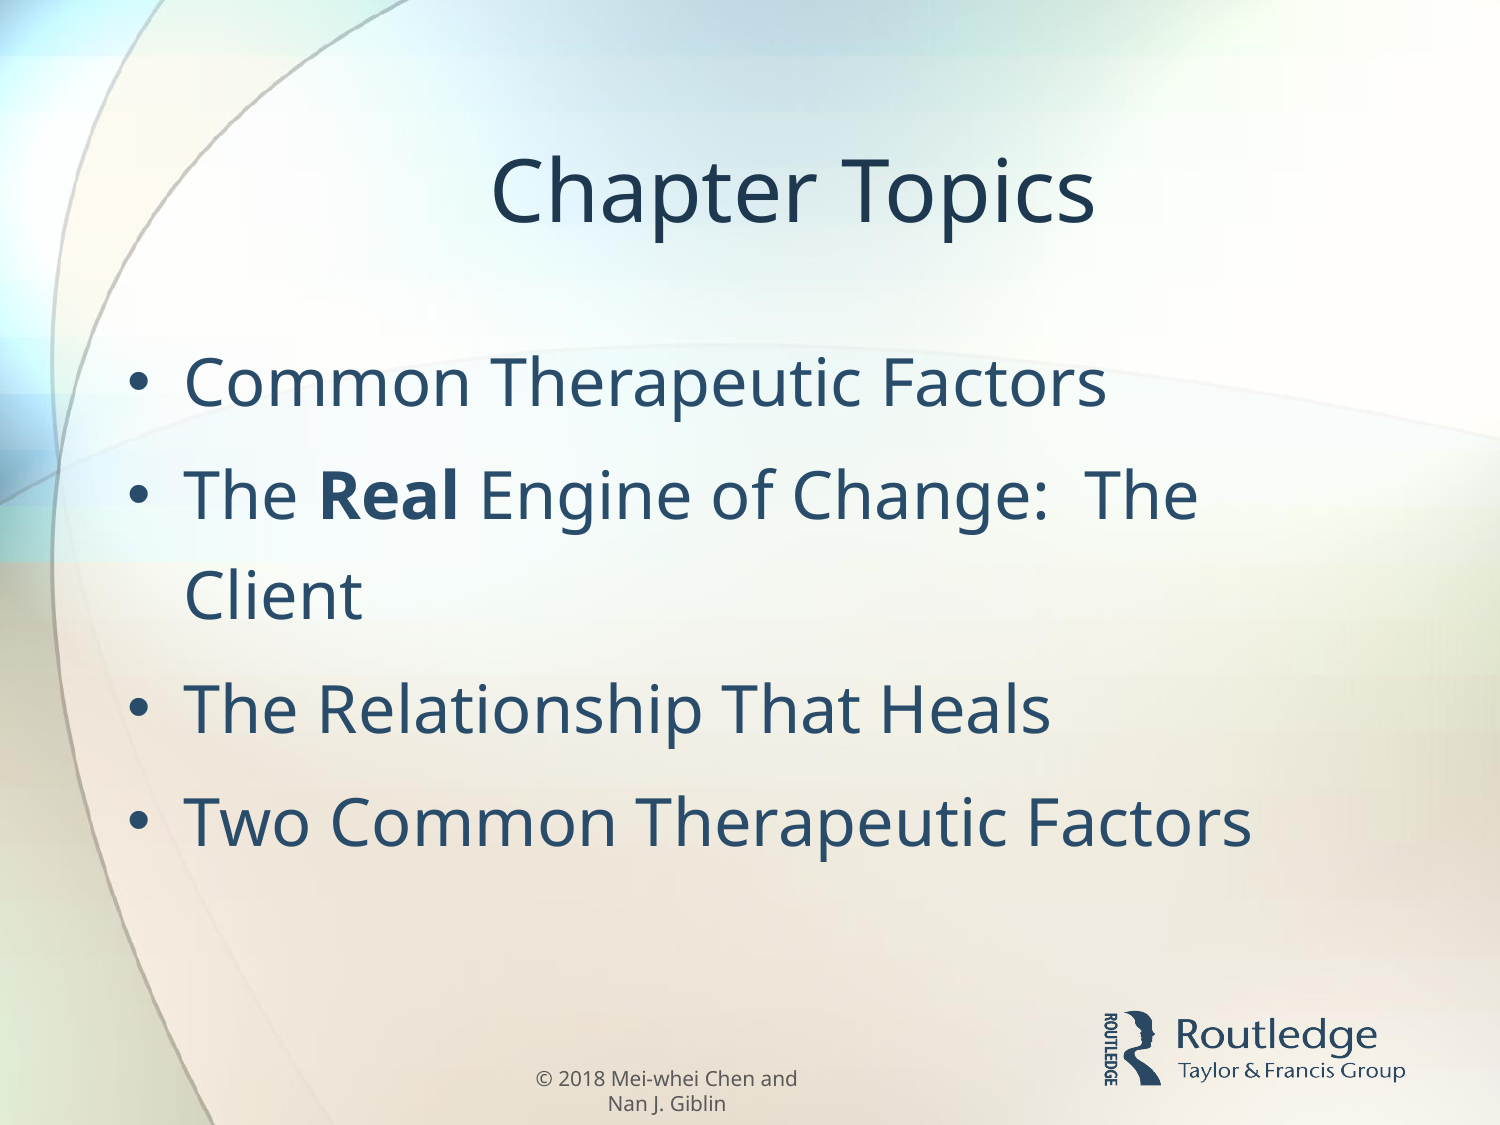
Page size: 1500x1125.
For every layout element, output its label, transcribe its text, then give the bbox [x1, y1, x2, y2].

picture [0, 0, 1500, 1125]
list Common Therapeutic Factors The Real Engine of Change: The Client The Relationship That Heals Two Common Therapeutic Factors [112, 312, 1400, 1050]
title Chapter Topics [187, 112, 1400, 263]
